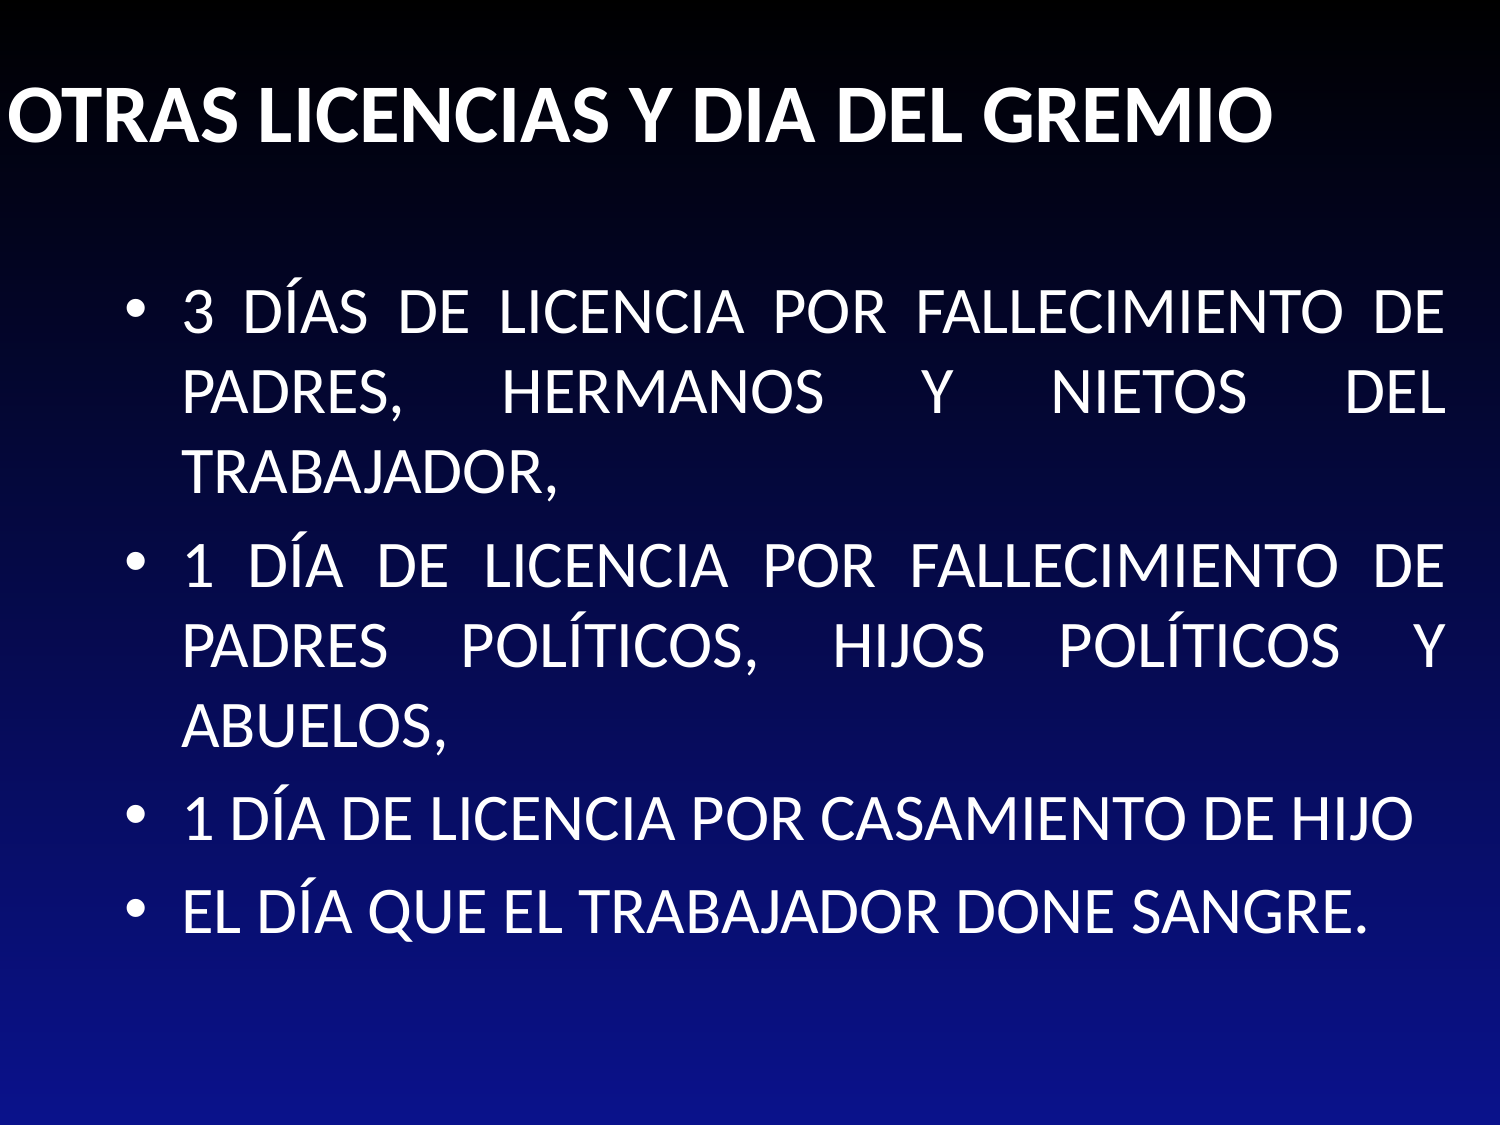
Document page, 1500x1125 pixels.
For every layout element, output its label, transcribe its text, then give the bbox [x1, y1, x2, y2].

title OTRAS LICENCIAS Y DIA DEL GREMIO [0, 58, 1376, 213]
list 3 DÍAS DE LICENCIA POR FALLECIMIENTO DE PADRES, HERMANOS Y NIETOS DEL TRABAJADOR, 1 DÍA DE LICENCIA POR FALLECIMIENTO DE PADRES POLÍTICOS, HIJOS POLÍTICOS Y ABUELOS, 1 DÍA DE LICENCIA POR CASAMIENTO DE HIJO EL DÍA QUE EL TRABAJADOR DONE SANGRE. [124, 266, 1448, 1010]
